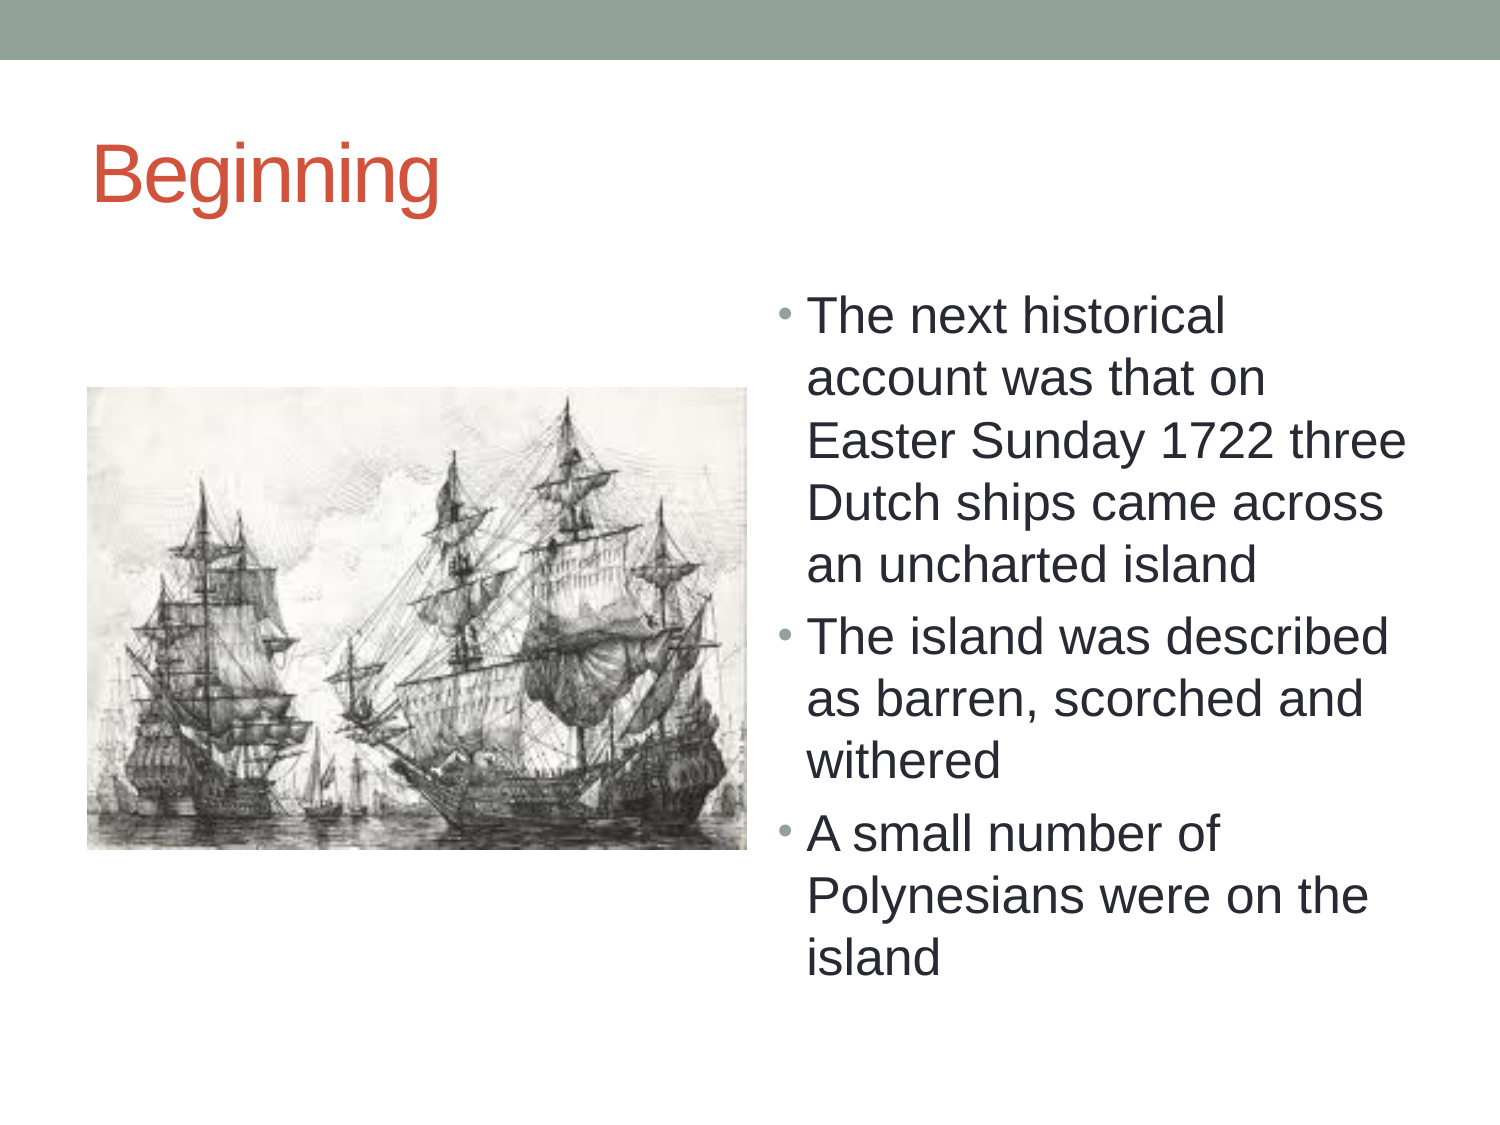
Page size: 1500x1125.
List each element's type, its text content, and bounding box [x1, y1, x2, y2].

title Beginning [75, 87, 1425, 250]
picture [87, 387, 748, 851]
list The next historical account was that on Easter Sunday 1722 three Dutch ships came across an uncharted island The island was described as barren, scorched and withered A small number of Polynesians were on the island [762, 274, 1426, 1049]
